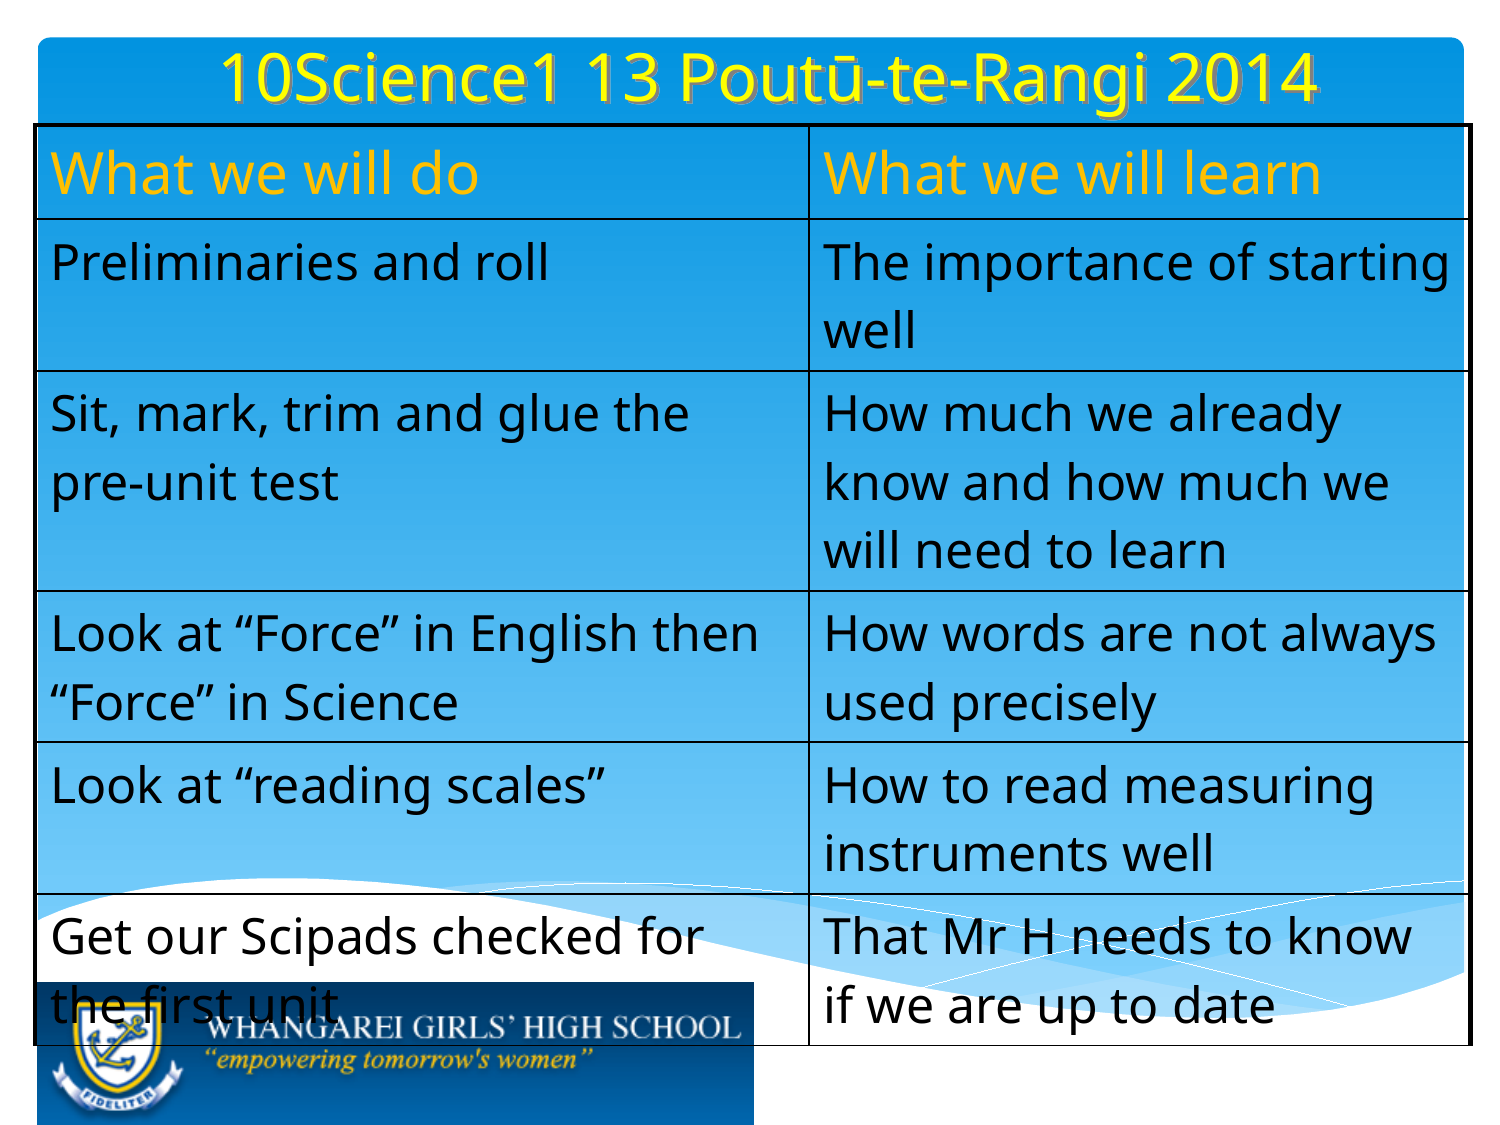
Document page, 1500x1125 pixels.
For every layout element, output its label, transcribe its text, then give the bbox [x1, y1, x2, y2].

table_header What we will do [37, 127, 808, 218]
table_cell Preliminaries and roll [37, 220, 808, 370]
table_cell The importance of starting well [810, 220, 1468, 370]
table_cell How much we already know and how much we will need to learn [810, 372, 1468, 590]
table_cell Look at “reading scales” [37, 743, 808, 893]
table_cell Sit, mark, trim and glue the pre-unit test [37, 372, 808, 590]
table_cell Get our Scipads checked for the first unit [37, 895, 808, 1045]
text_box 10Science1 13 Poutū-te-Rangi 2014 [162, 24, 1375, 123]
table_cell Look at “Force” in English then “Force” in Science [37, 592, 808, 741]
table_cell That Mr H needs to know if we are up to date [810, 895, 1468, 1045]
table_cell How to read measuring instruments well [810, 743, 1468, 893]
table_cell How words are not always used precisely [810, 592, 1468, 741]
table_header What we will learn [810, 127, 1468, 218]
picture [37, 982, 754, 1125]
